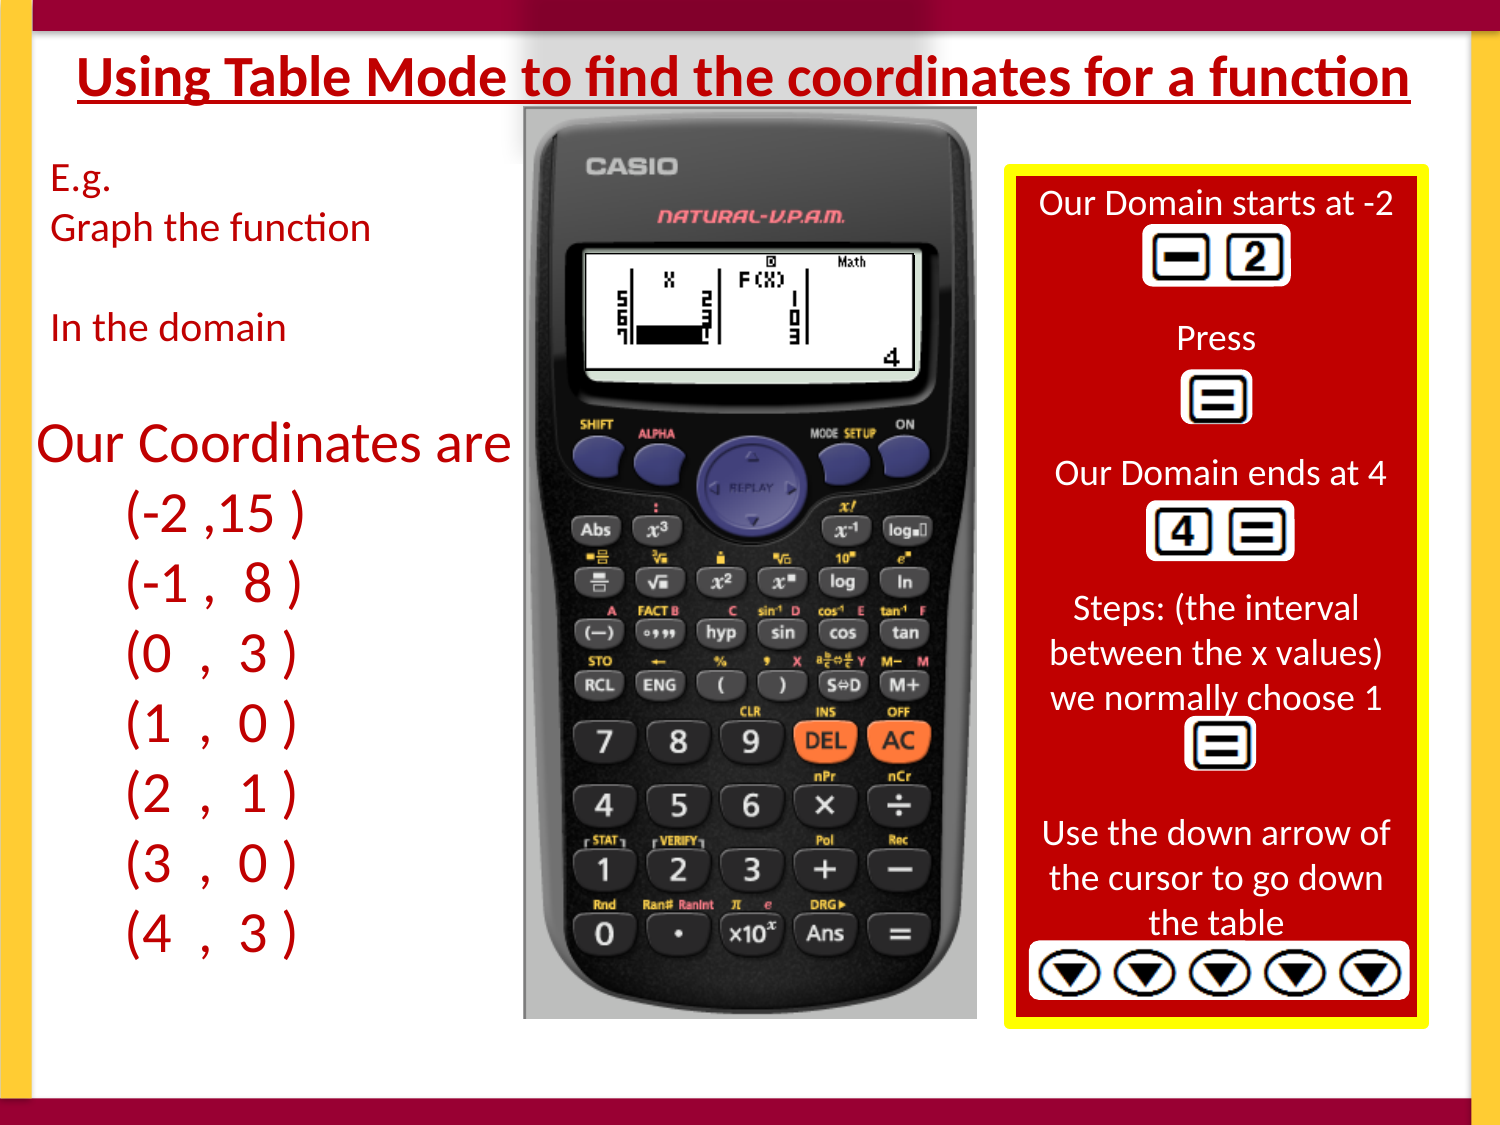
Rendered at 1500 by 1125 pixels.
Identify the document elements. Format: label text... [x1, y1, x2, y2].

picture [1142, 223, 1291, 287]
text_box Our Domain starts at -2 Press Our Domain ends at 4 Steps: (the interval between the x values) we normally choose 1 Use the down arrow of the cursor to go down the table [1008, 168, 1425, 1025]
picture [523, 106, 977, 1019]
picture [1145, 499, 1295, 562]
picture [1028, 940, 1410, 1001]
picture [1184, 715, 1257, 771]
text_box Our Coordinates are (-2 ,15 ) (-1 , 8 ) (0 , 3 ) (1 , 0 ) (2 , 1 ) (3 , 0 ) (4 , 3 ) [21, 397, 528, 972]
picture [1180, 369, 1253, 425]
